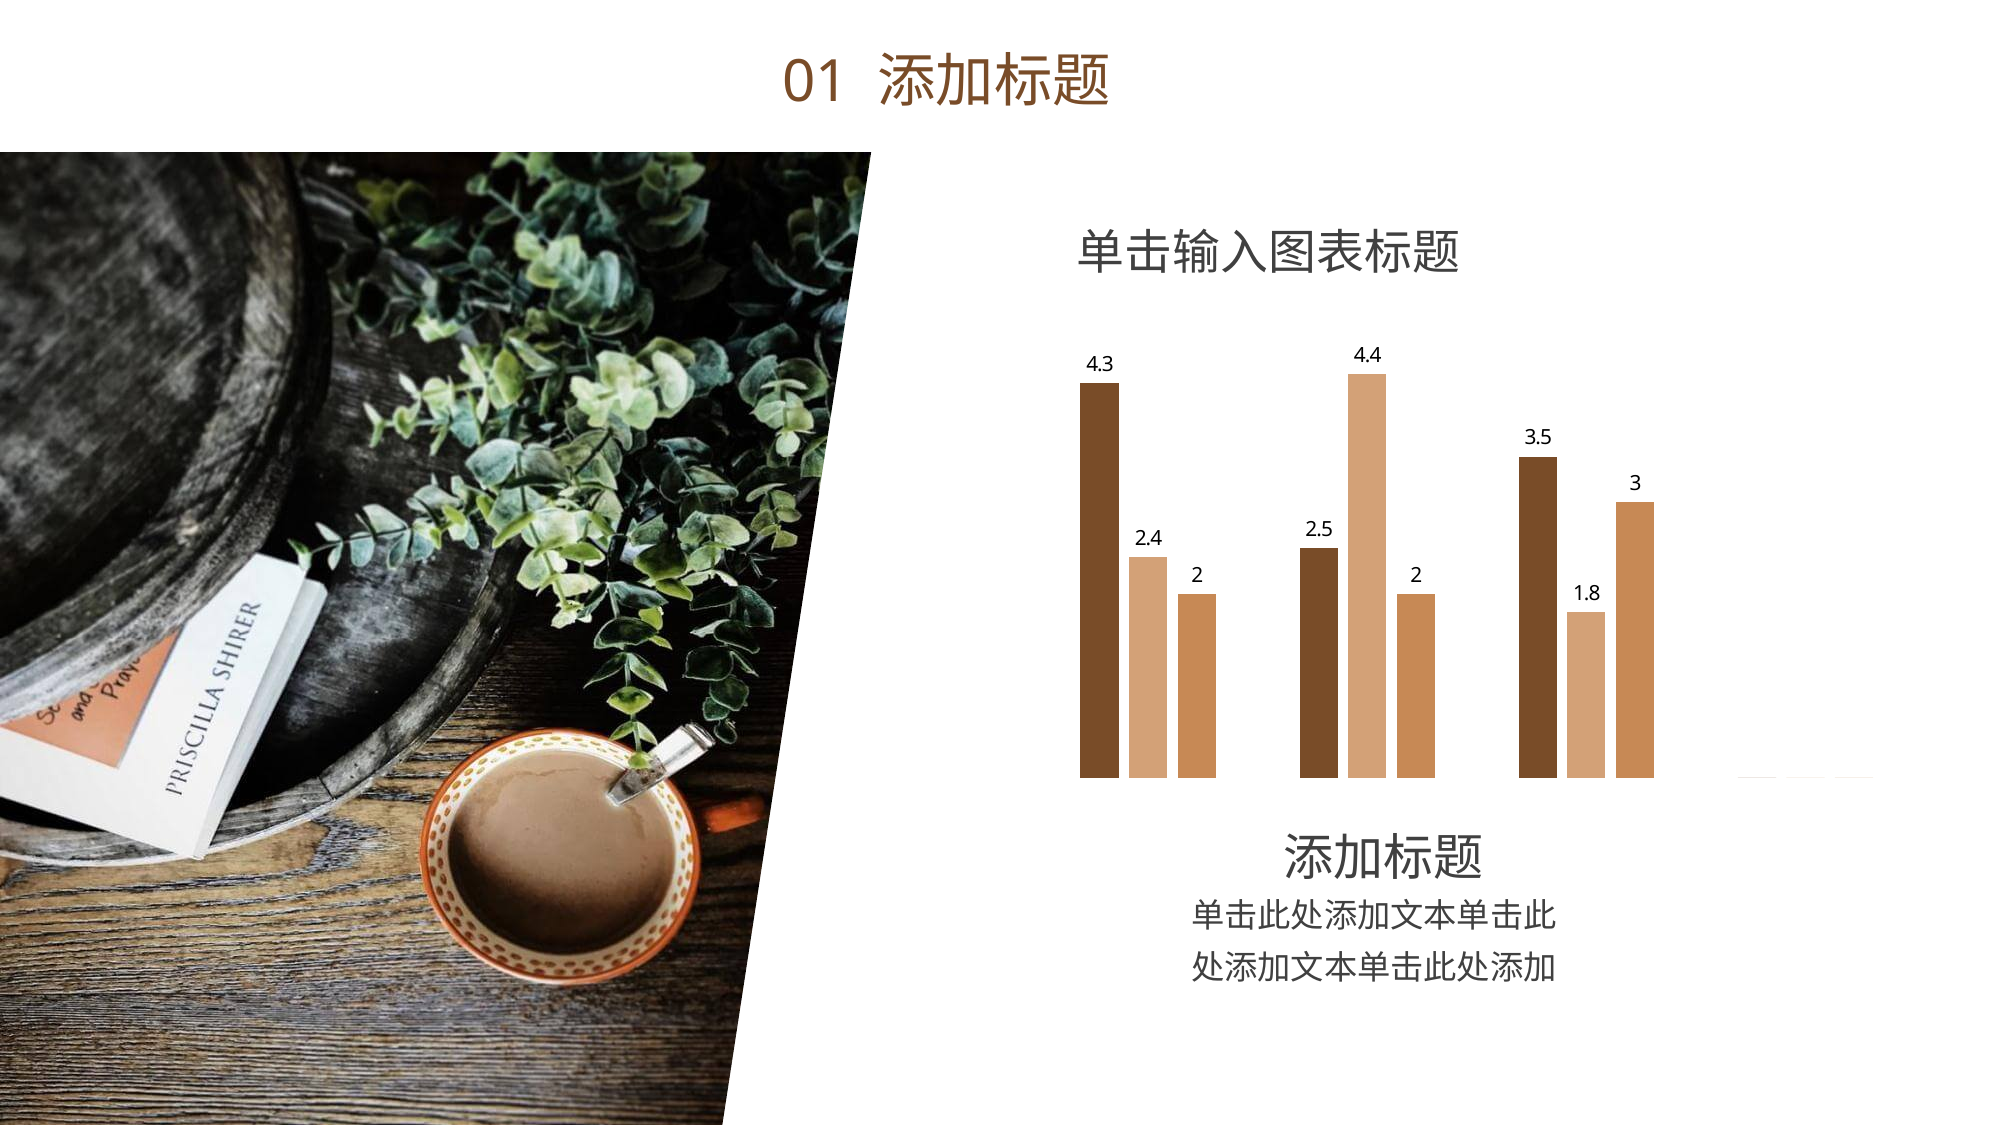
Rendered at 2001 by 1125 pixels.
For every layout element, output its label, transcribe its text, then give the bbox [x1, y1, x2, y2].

picture [0, 152, 872, 1125]
text_box 01 添加标题 [767, 35, 1190, 121]
text_box 单击输入图表标题 [1054, 214, 1484, 287]
text_box 单击此处添加文本单击此处添加文本单击此处添加 [1176, 874, 1603, 994]
chart [1038, 319, 1965, 818]
text_box 添加标题 [1268, 818, 1522, 874]
